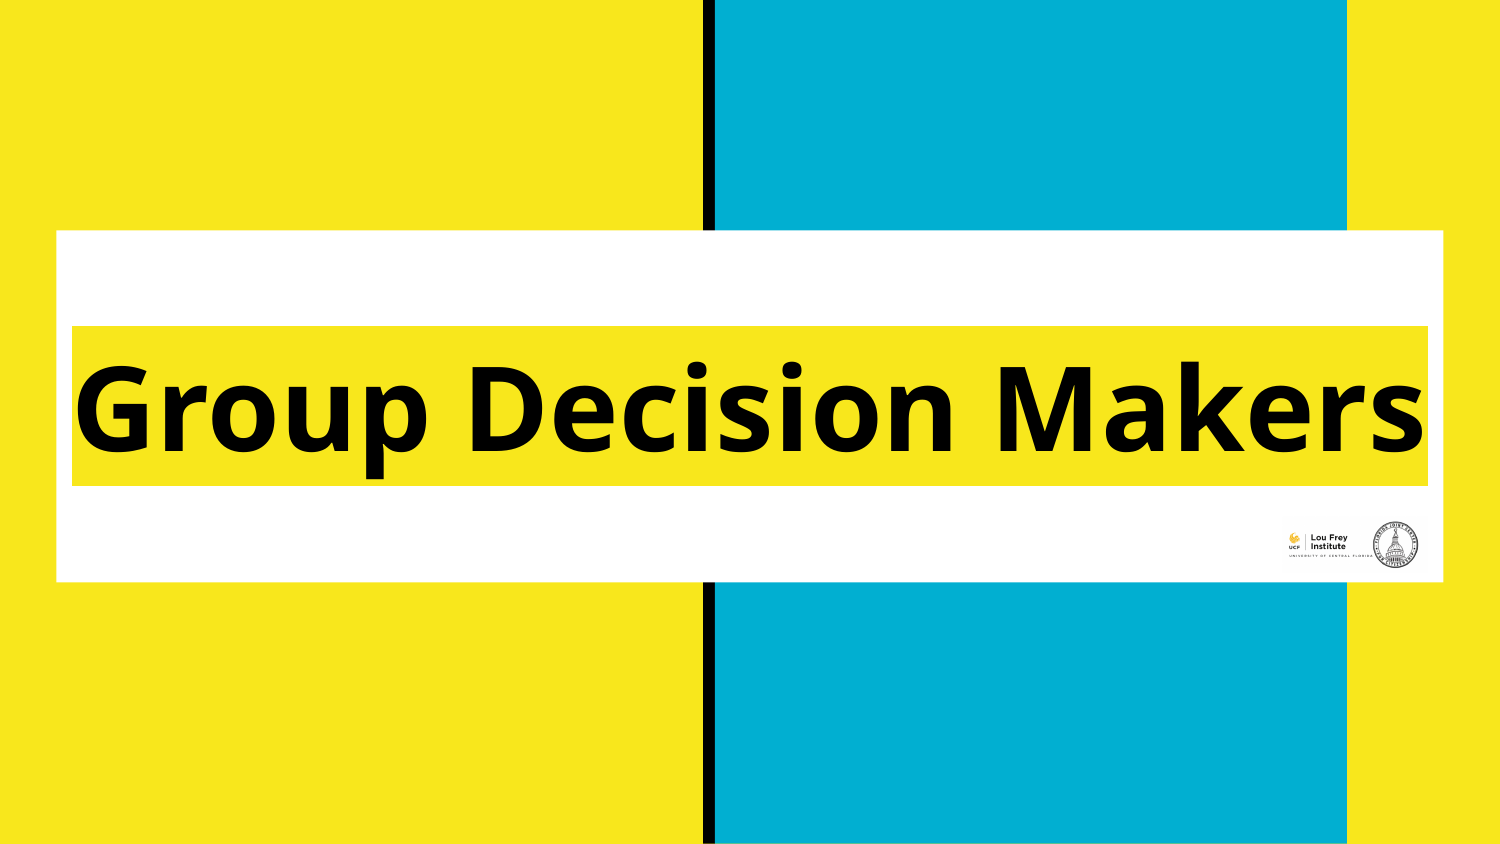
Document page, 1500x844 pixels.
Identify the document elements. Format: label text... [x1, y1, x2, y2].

picture [1281, 516, 1429, 573]
title Group Decision Makers [56, 230, 1444, 583]
